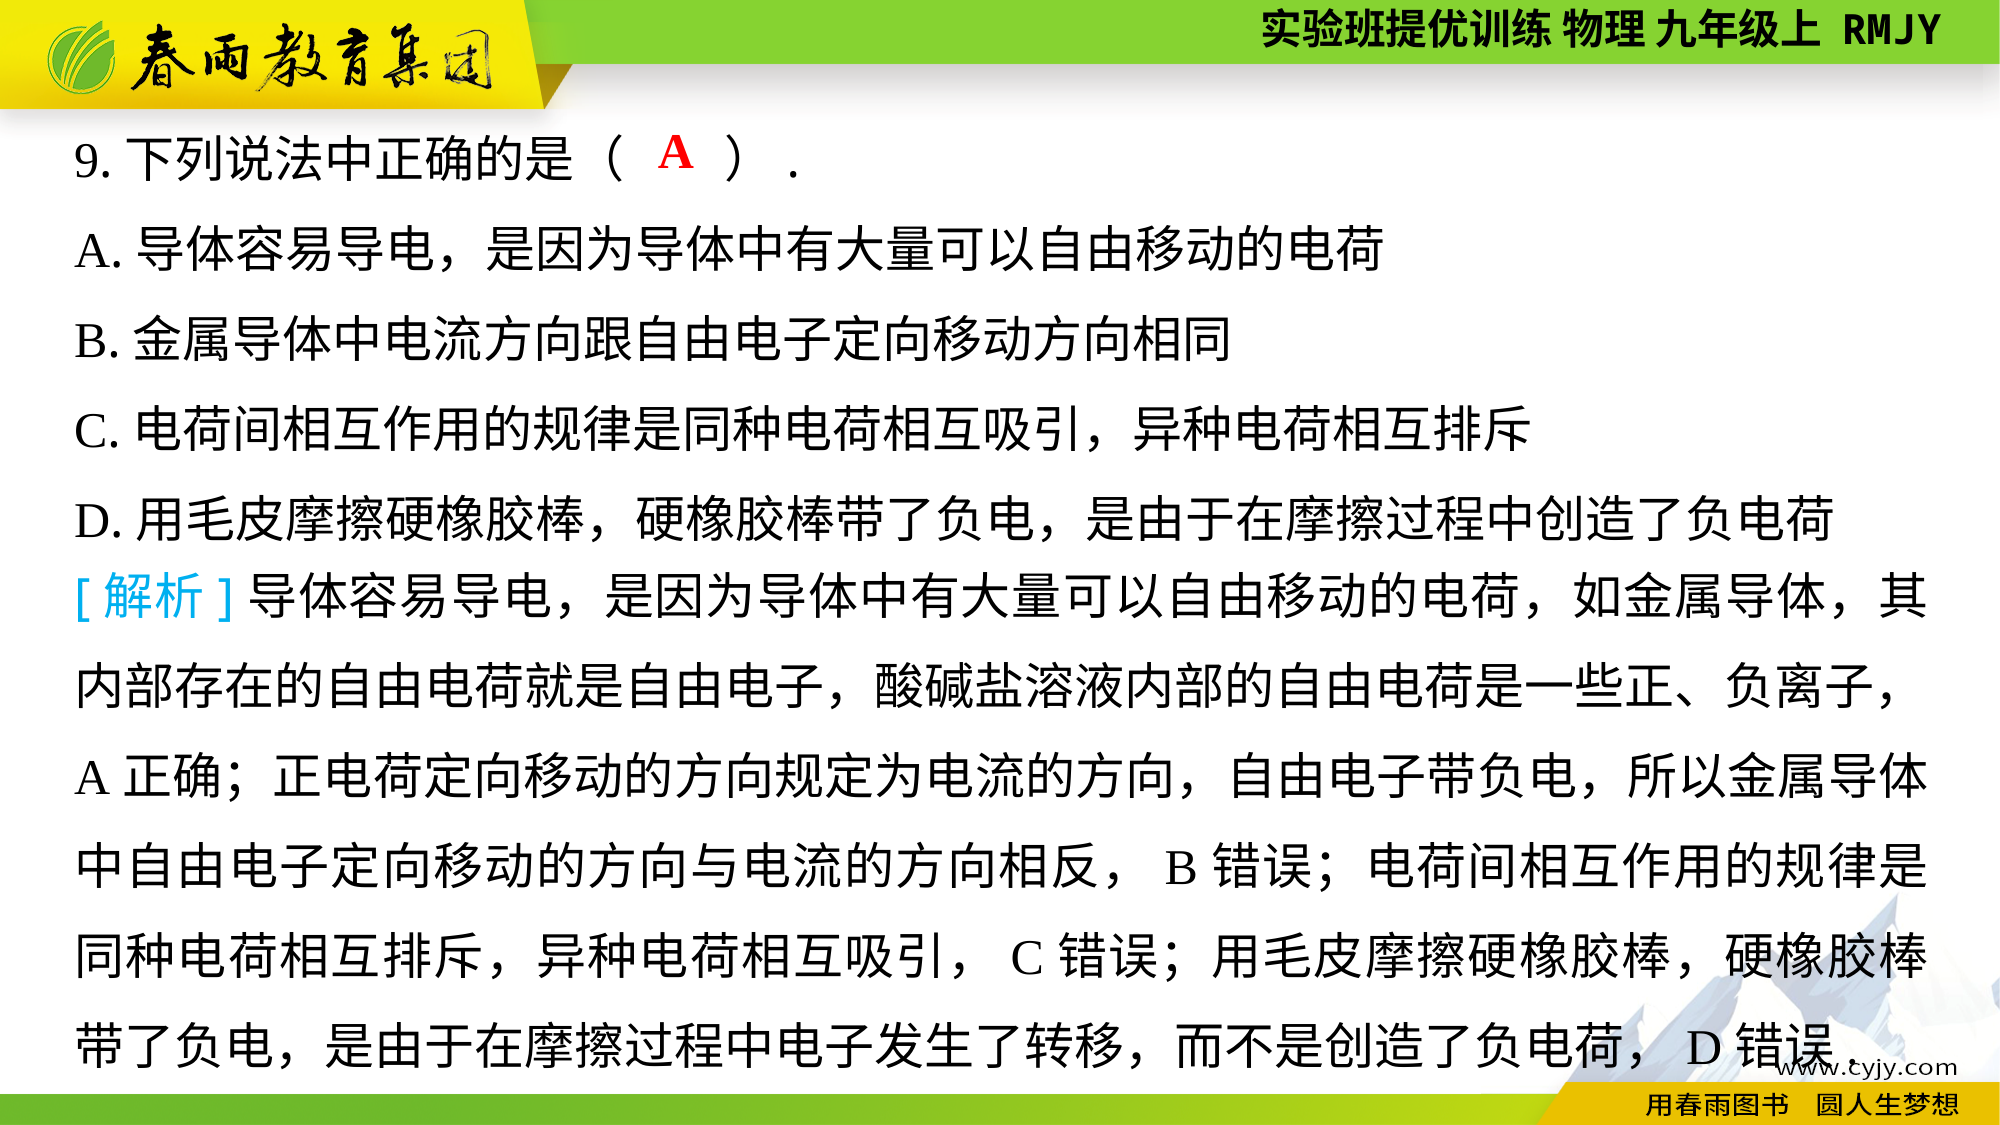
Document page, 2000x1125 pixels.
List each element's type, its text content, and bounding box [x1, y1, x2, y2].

list 9.下列说法中正确的是（ ）. A.导体容易导电，是因为导体中有大量可以自由移动的电荷 B.金属导体中电流方向跟自由电子定向移动方向相同 C.电荷间相互作用的规律是同种电荷相互吸引，异种电荷相互排斥 D.用毛皮摩擦硬橡胶棒，硬橡胶棒带了负电，是由于在摩擦过程中创造了负电荷 [59, 90, 1944, 527]
text_box A [643, 110, 709, 186]
text_box [解析]导体容易导电，是因为导体中有大量可以自由移动的电荷，如金属导体，其内部存在的自由电荷就是自由电子，酸碱盐溶液内部的自由电荷是一些正、负离子，A正确；正电荷定向移动的方向规定为电流的方向，自由电子带负电，所以金属导体中自由电子定向移动的方向与电流的方向相反，B错误；电荷间相互作用的规律是同种电荷相互排斥，异种电荷相互吸引，C错误；用毛皮摩擦硬橡胶棒，硬橡胶棒带了负电，是由于在摩擦过程中电子发生了转移，而不是创造了负电荷，D错误. [59, 527, 1944, 1082]
picture [0, 0, 2000, 1125]
